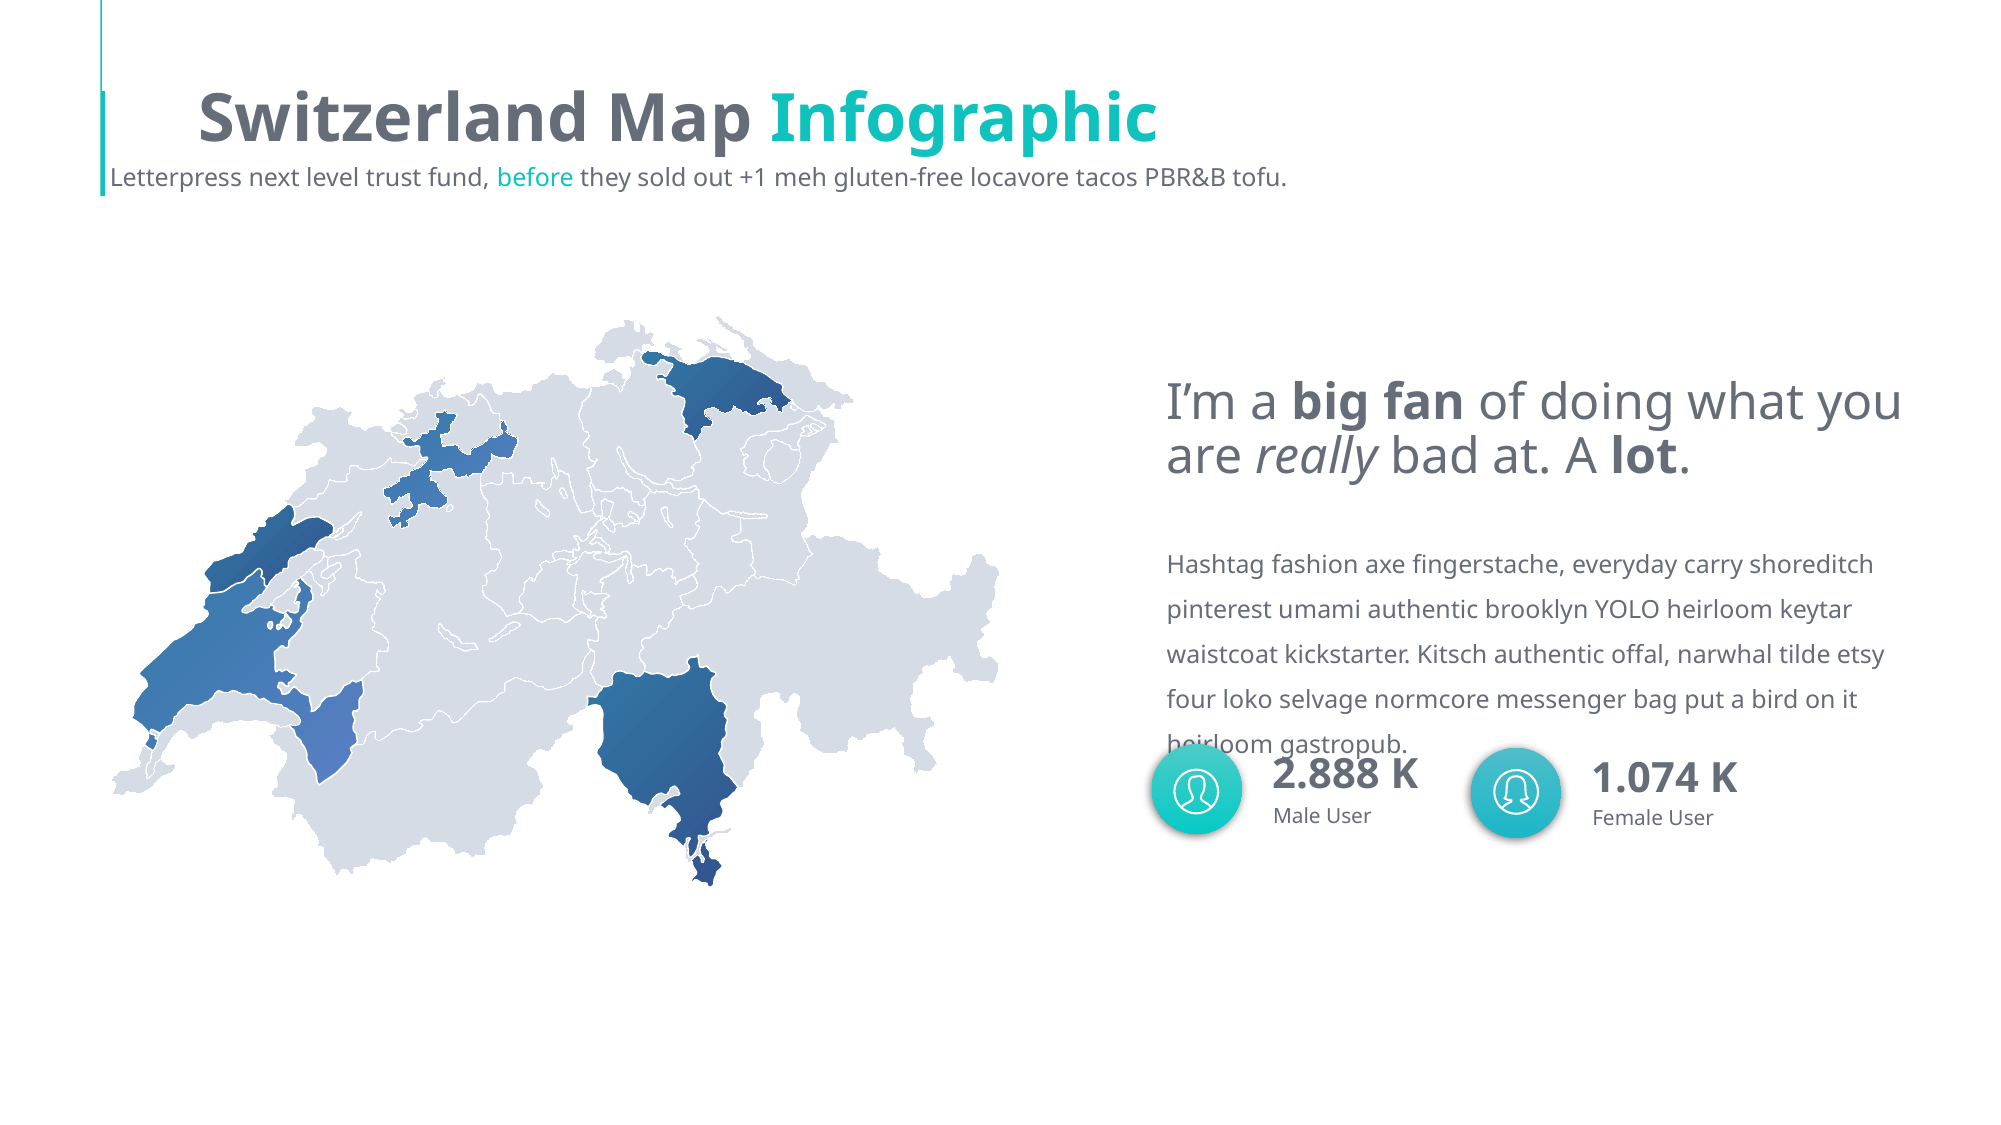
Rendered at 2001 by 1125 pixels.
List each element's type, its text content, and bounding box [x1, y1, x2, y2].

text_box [1471, 743, 1748, 838]
text_box Switzerland Map Infographic [183, 66, 1423, 162]
text_box I’m a big fan of doing what you are really bad at. A lot. [1151, 368, 1971, 492]
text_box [111, 315, 1000, 888]
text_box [1151, 739, 1428, 834]
text_box Hashtag fashion axe fingerstache, everyday carry shoreditch pinterest umami authentic brooklyn YOLO heirloom keytar waistcoat kickstarter. Kitsch authentic offal, narwhal tilde etsy four loko selvage normcore messenger bag put a bird on it heirloom gastropub. [1151, 526, 1950, 766]
text_box Letterpress next level trust fund, before they sold out +1 meh gluten-free locavore tacos PBR&B tofu. [95, 154, 1310, 199]
